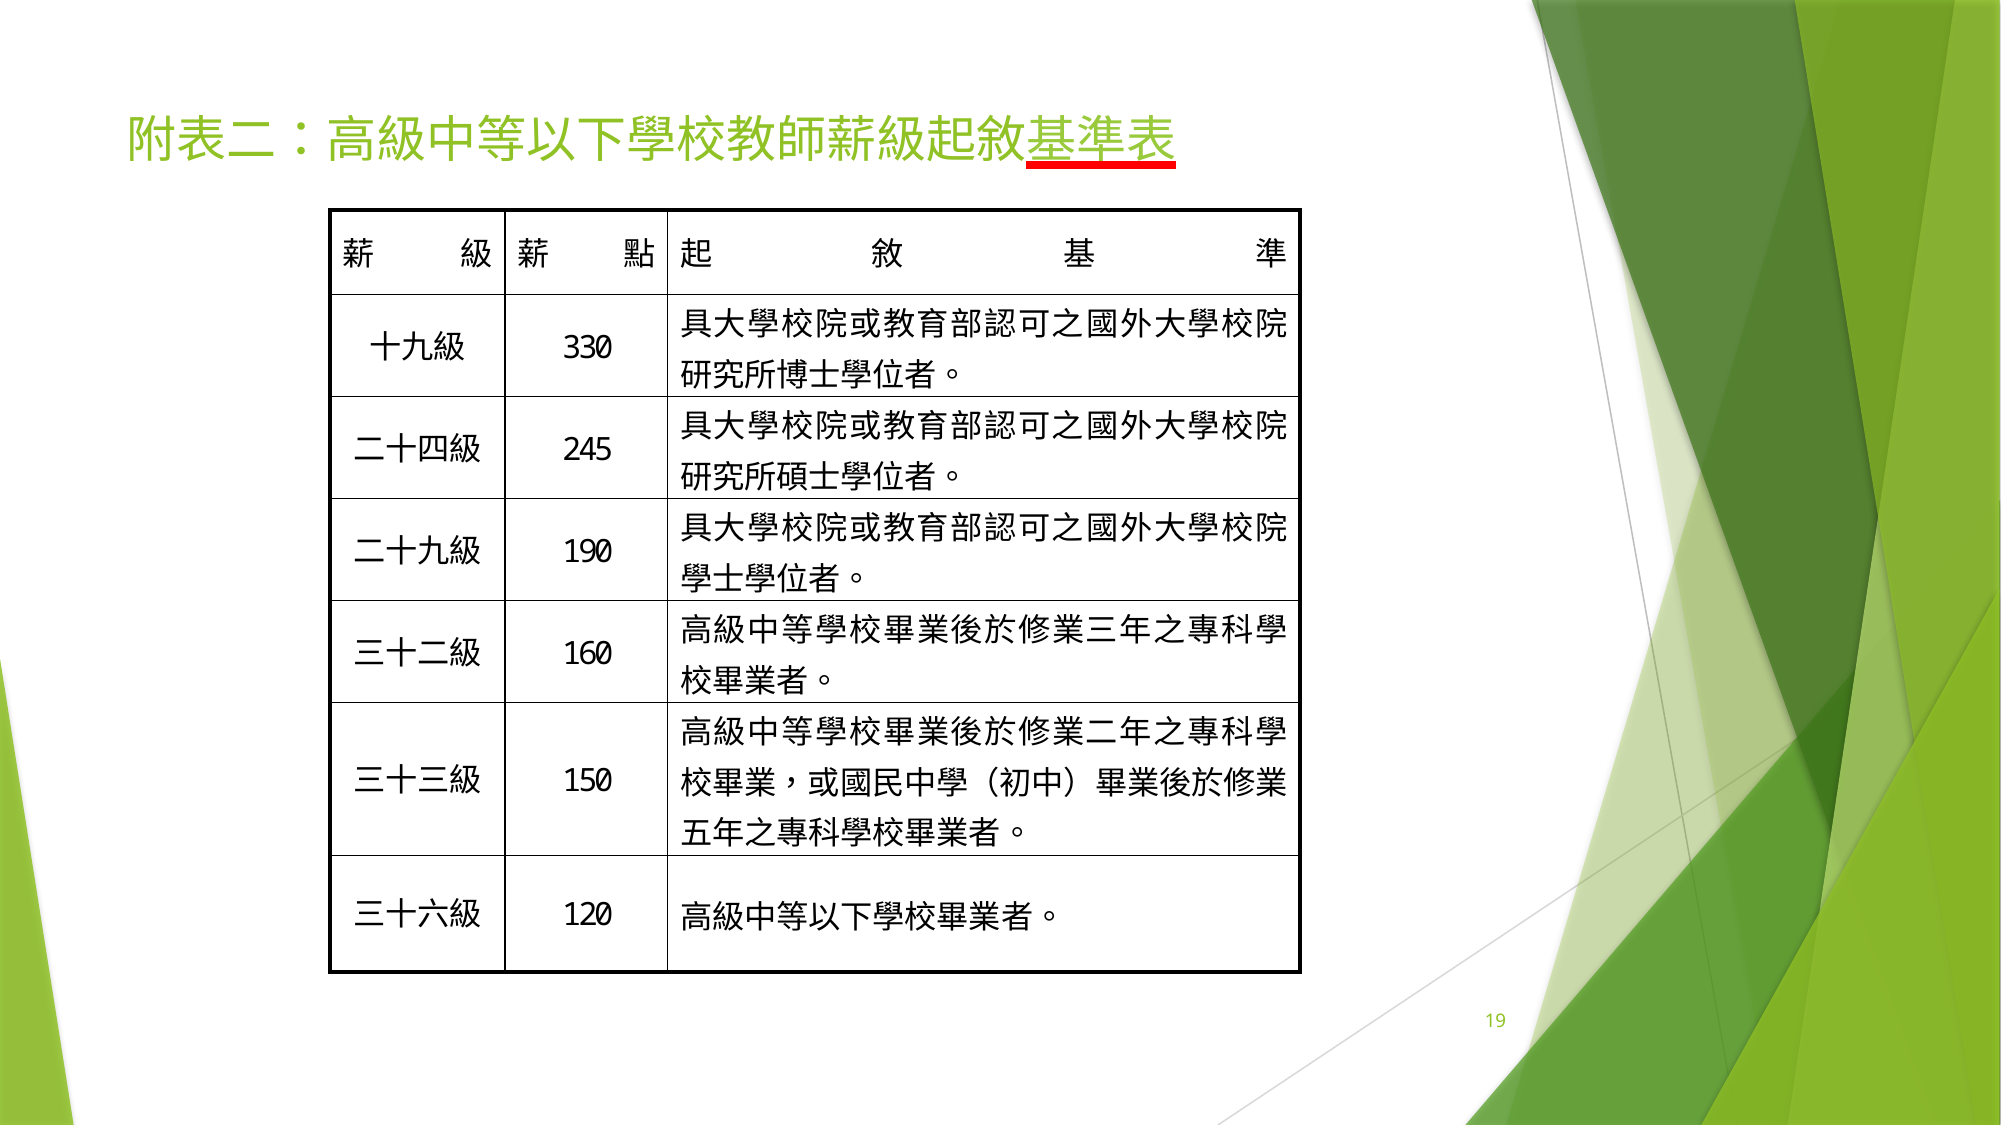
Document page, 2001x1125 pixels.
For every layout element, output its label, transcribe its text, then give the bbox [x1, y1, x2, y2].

title 附表二：高級中等以下學校教師薪級起敘基準表 [111, 99, 1522, 317]
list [324, 207, 1308, 1017]
slide_number 19 [1409, 991, 1522, 1051]
